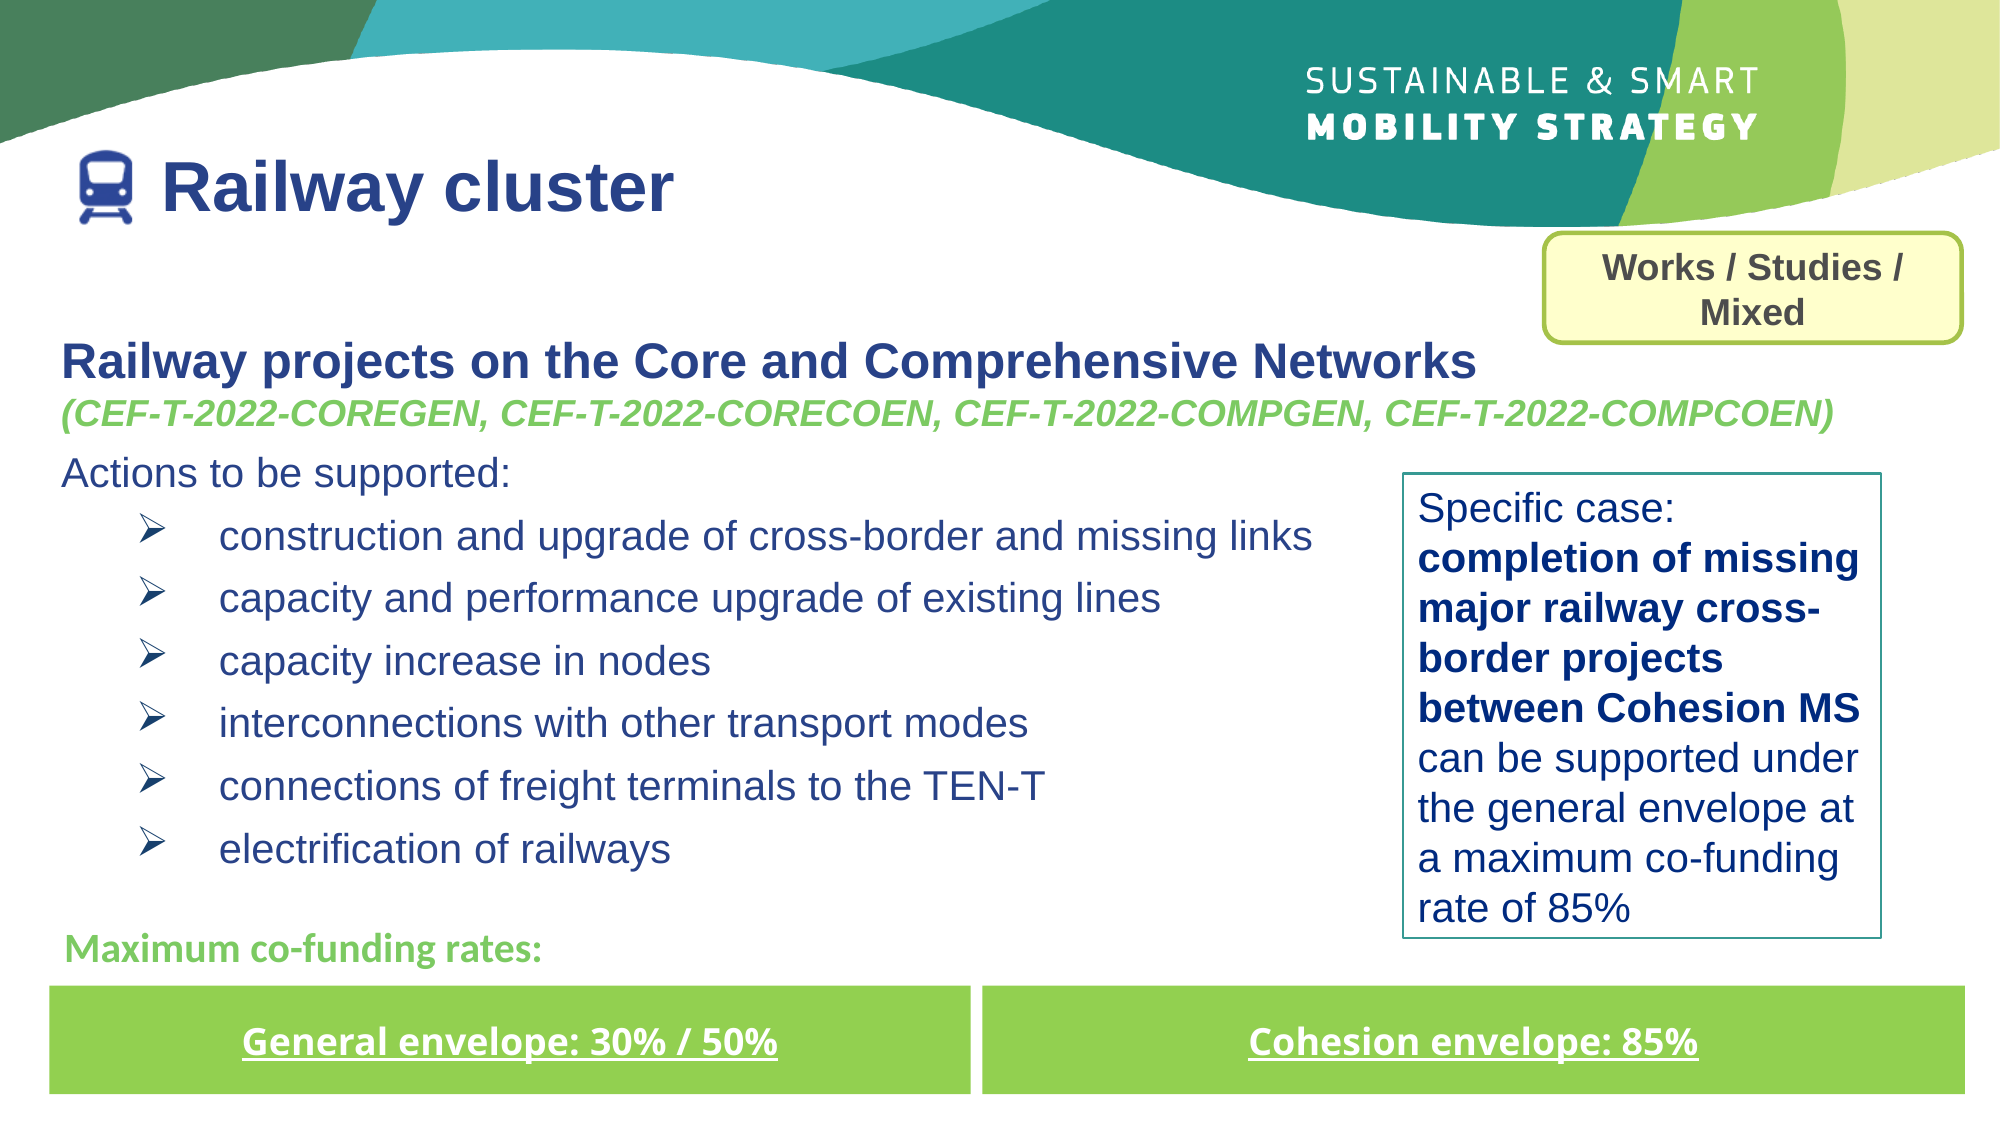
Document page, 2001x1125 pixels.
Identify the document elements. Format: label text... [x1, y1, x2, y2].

text_box Maximum co-funding rates: [49, 913, 714, 978]
text_box Cohesion envelope: 85% [982, 985, 1965, 1095]
text_box Works / Studies / Mixed [1544, 232, 1962, 343]
list Railway projects on the Core and Comprehensive Networks (CEF-T-2022-COREGEN, CEF-T-2022-CORECOEN, CEF-T-2022-COMPGEN, CEF-T-2022-COMPCOEN) Actions to be supported: construction and upgrade of cross-border and missing links capacity and performance upgrade of existing lines capacity increase in nodes interconnections with other transport modes connections of freight terminals to the TEN-T electrification of railways [46, 321, 1962, 904]
title Railway cluster [146, 83, 1146, 294]
text_box General envelope: 30% / 50% [49, 985, 971, 1095]
text_box Specific case: completion of missing major railway cross-border projects between Cohesion MS can be supported under the general envelope at a maximum co-funding rate of 85% [1402, 473, 1881, 939]
picture [0, 0, 2000, 228]
